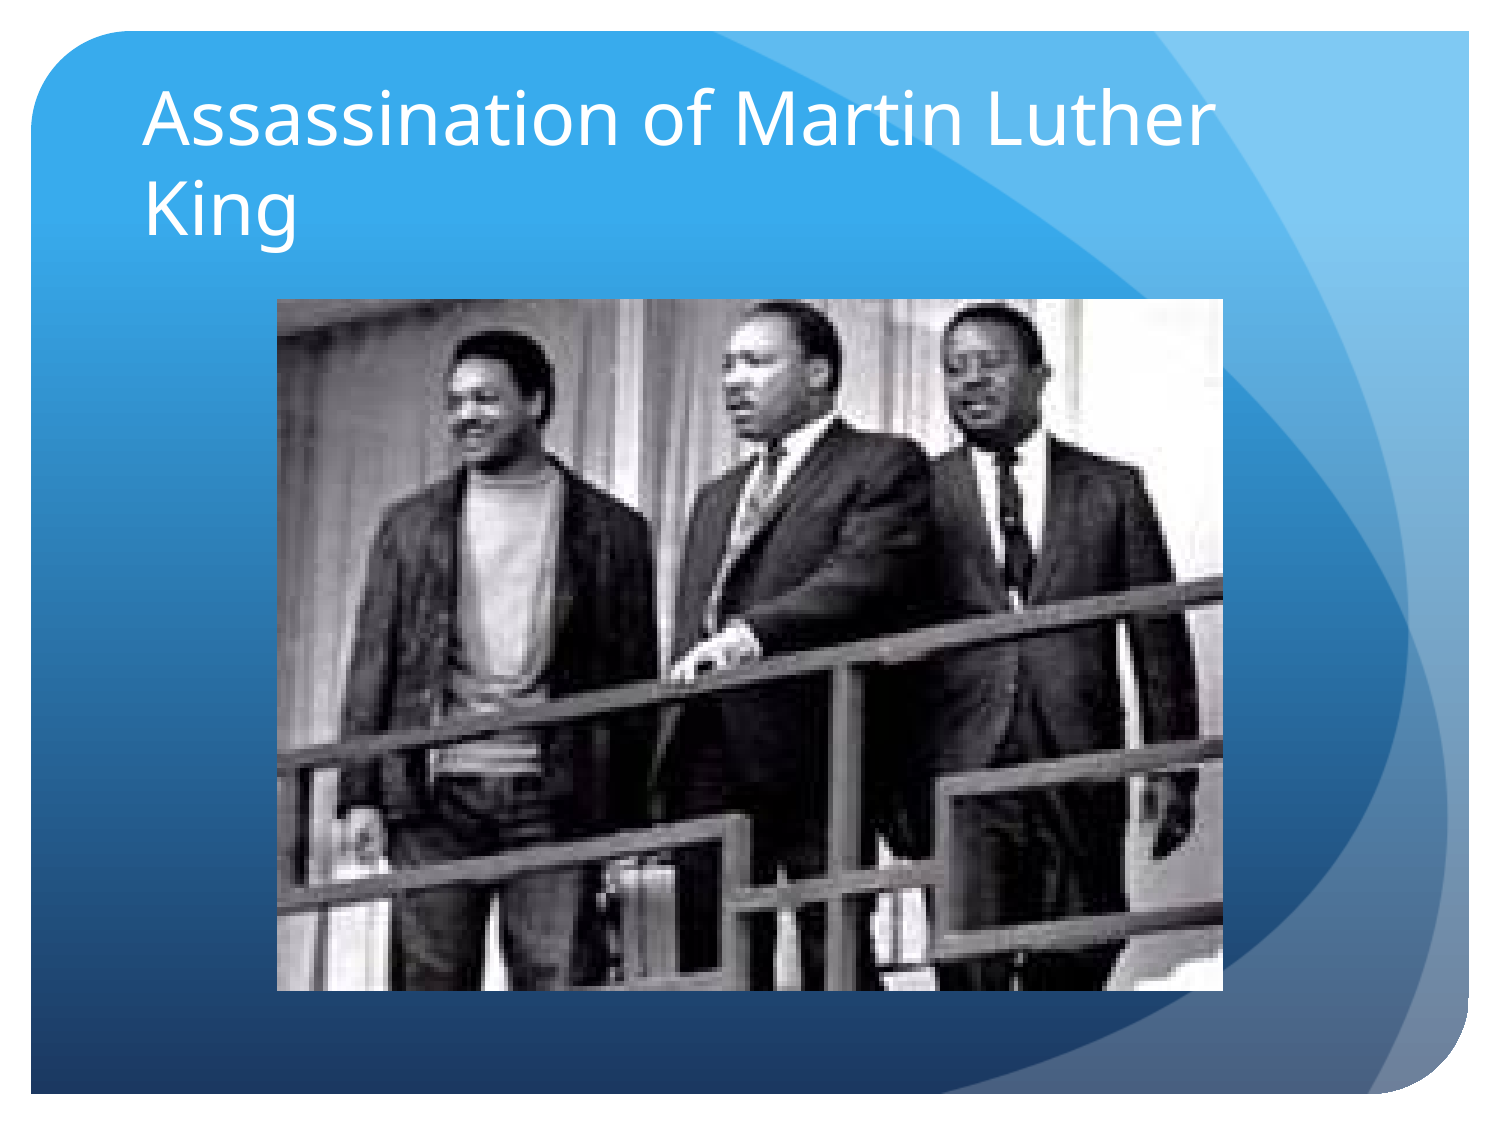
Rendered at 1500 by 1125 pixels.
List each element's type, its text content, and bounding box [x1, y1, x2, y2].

title Assassination of Martin Luther King [127, 62, 1372, 259]
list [127, 299, 1373, 991]
picture [24, 30, 1473, 1094]
